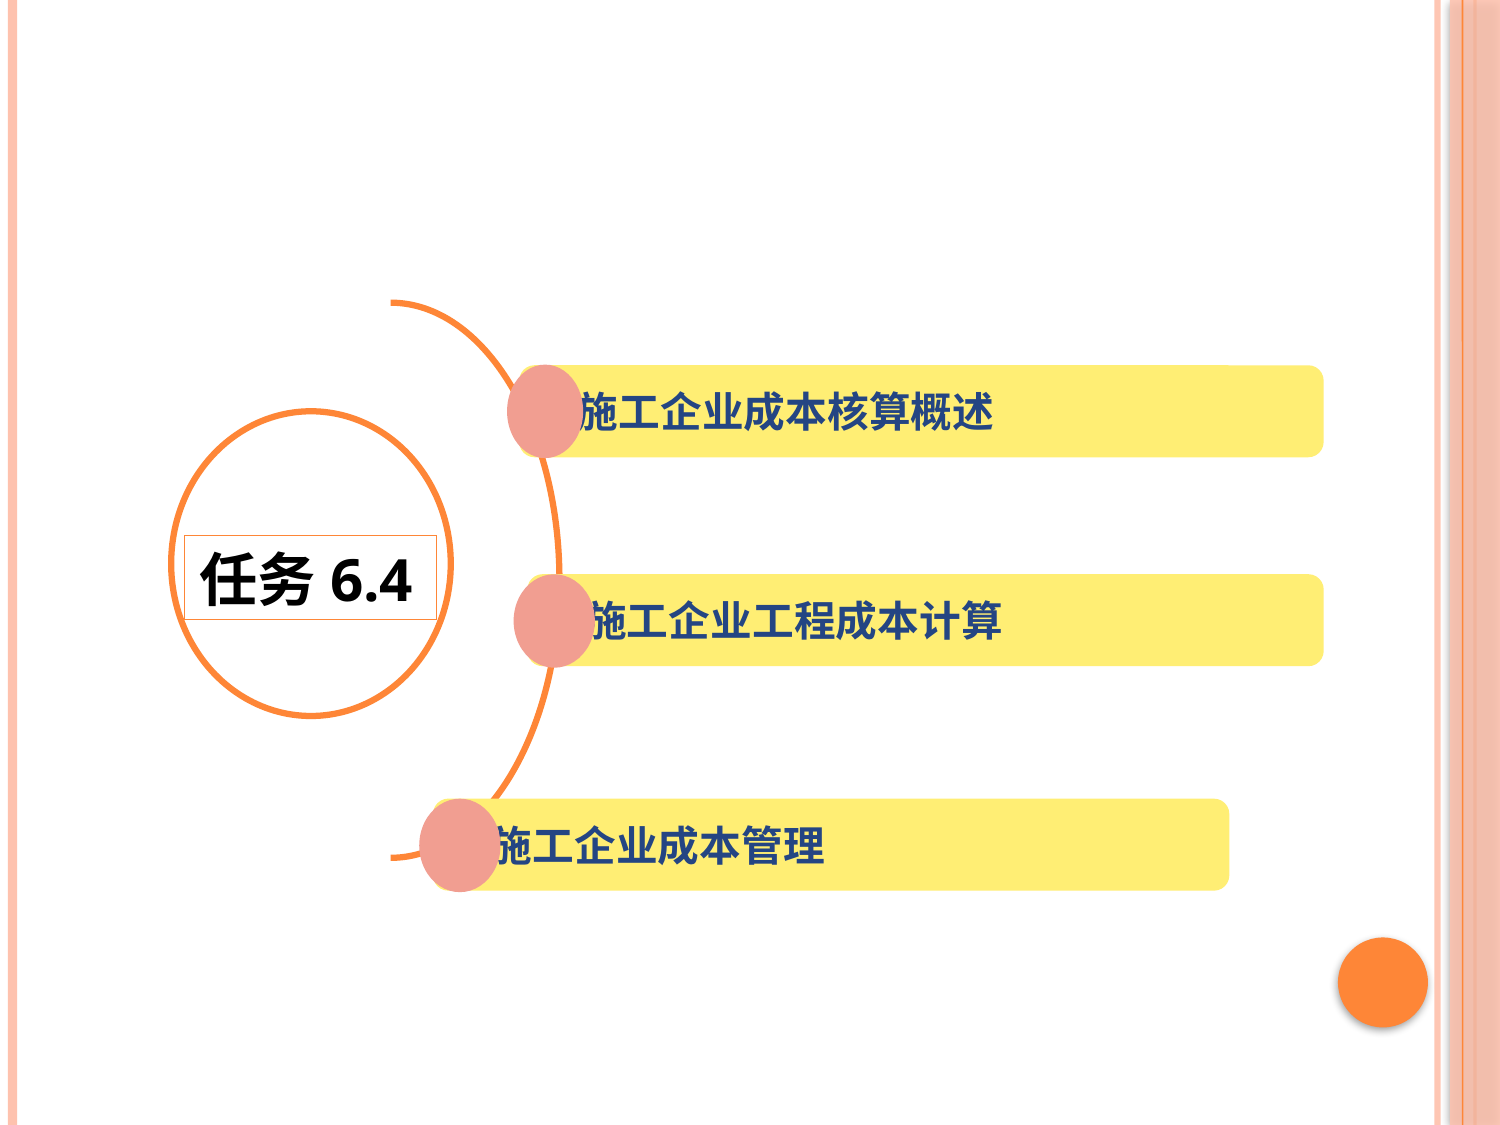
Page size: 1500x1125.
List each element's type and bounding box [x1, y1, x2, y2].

text_box [418, 798, 1230, 893]
text_box [390, 300, 562, 860]
text_box [506, 364, 1325, 459]
text_box [513, 573, 1325, 669]
text_box [170, 410, 452, 717]
